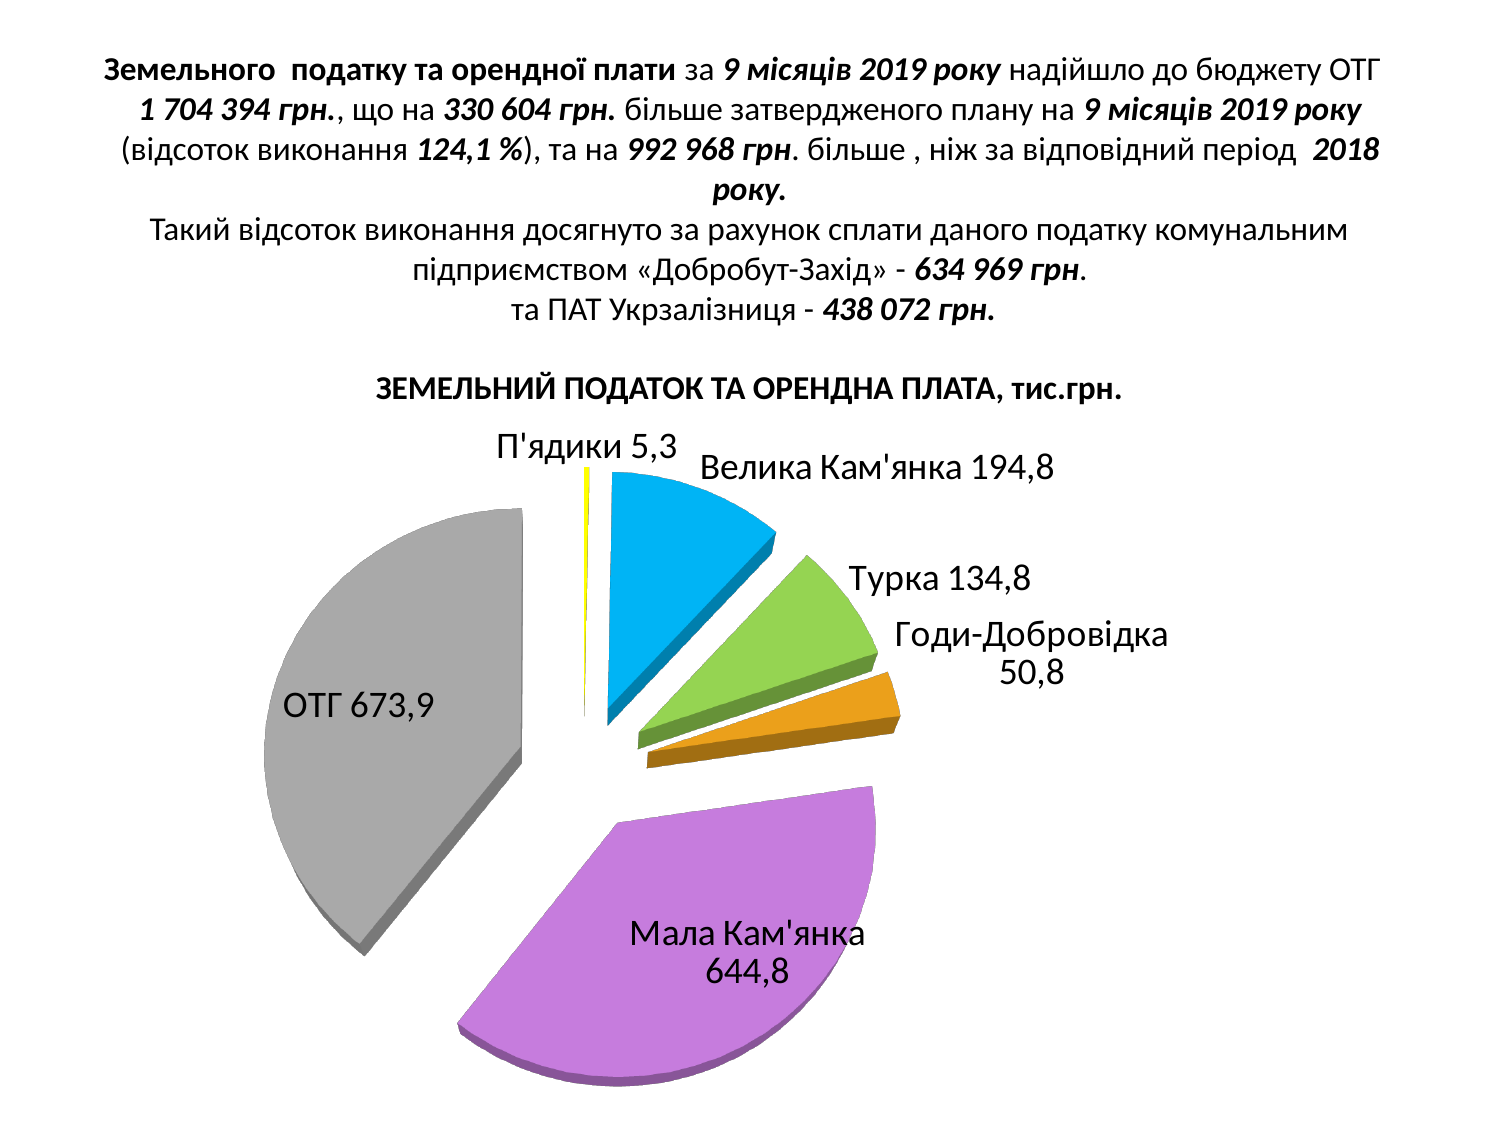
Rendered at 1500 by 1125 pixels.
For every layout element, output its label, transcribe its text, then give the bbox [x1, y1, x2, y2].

chart [76, 416, 1427, 1125]
title Земельного податку та орендної плати за 9 місяців 2019 року надійшло до бюджету ОТГ 1 704 394 грн., що на 330 604 грн. більше затвердженого плану на 9 місяців 2019 року (відсоток виконання 124,1 %), та на 992 968 грн. більше , ніж за відповідний період 2018 року. Такий відсоток виконання досягнуто за рахунок сплати даного податку комунальним підприємством «Добробут-Захід» - 634 969 грн. та ПАТ Укрзалізниця - 438 072 грн. ЗЕМЕЛЬНИЙ ПОДАТОК ТА ОРЕНДНА ПЛАТА, тис.грн. [75, 45, 1425, 409]
